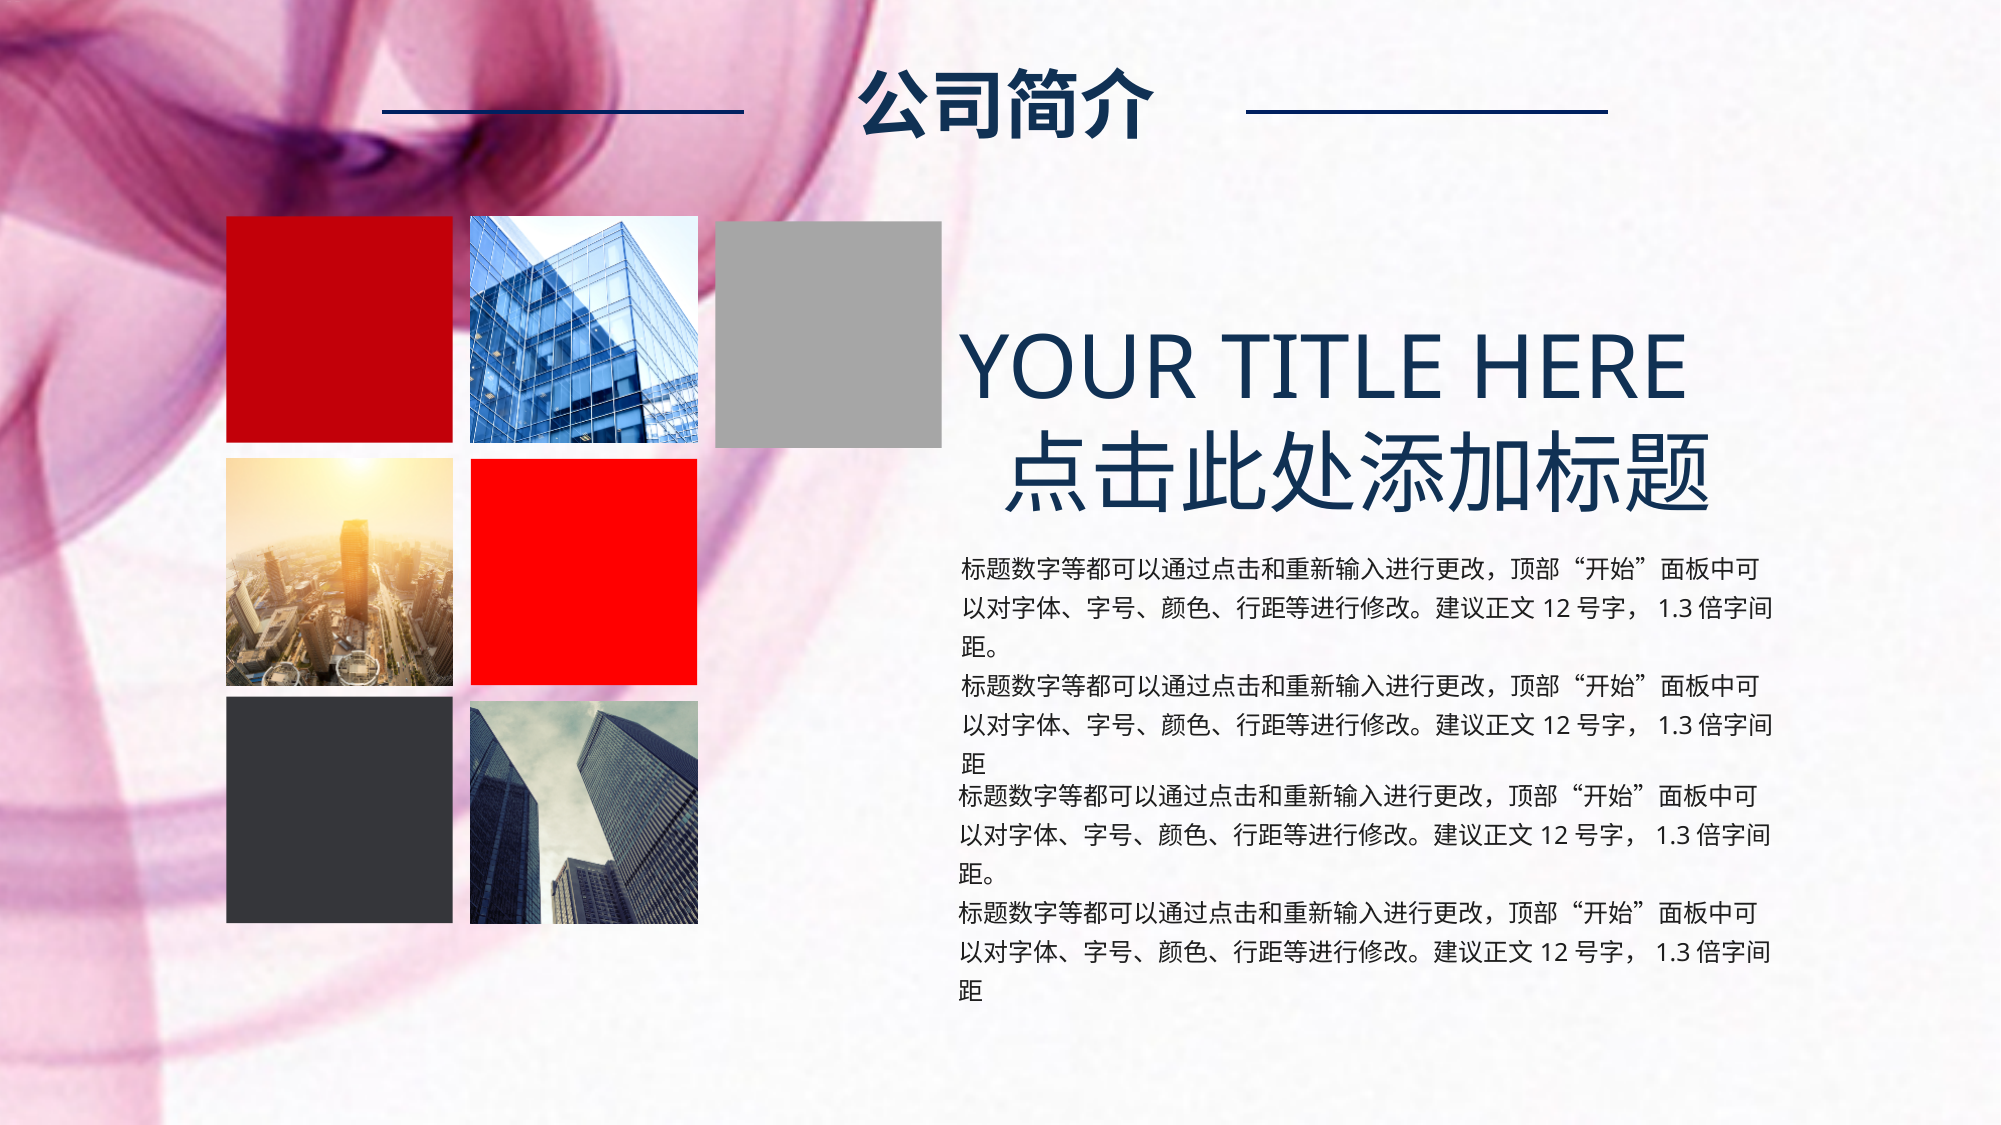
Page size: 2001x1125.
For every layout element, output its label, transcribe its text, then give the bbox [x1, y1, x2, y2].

text_box 标题数字等都可以通过点击和重新输入进行更改，顶部“开始”面板中可以对字体、字号、颜色、行距等进行修改。建议正文12号字，1.3倍字间距。 标题数字等都可以通过点击和重新输入进行更改，顶部“开始”面板中可以对字体、字号、颜色、行距等进行修改。建议正文12号字，1.3倍字间距 [943, 764, 1792, 936]
picture [0, 0, 2001, 1125]
text_box [715, 221, 942, 448]
text_box 标题数字等都可以通过点击和重新输入进行更改，顶部“开始”面板中可以对字体、字号、颜色、行距等进行修改。建议正文12号字，1.3倍字间距。 标题数字等都可以通过点击和重新输入进行更改，顶部“开始”面板中可以对字体、字号、颜色、行距等进行修改。建议正文12号字，1.3倍字间距 [946, 537, 1794, 710]
text_box 公司简介 [840, 50, 1188, 155]
text_box YOUR TITLE HERE 点击此处添加标题 [945, 302, 1904, 531]
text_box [226, 216, 698, 924]
